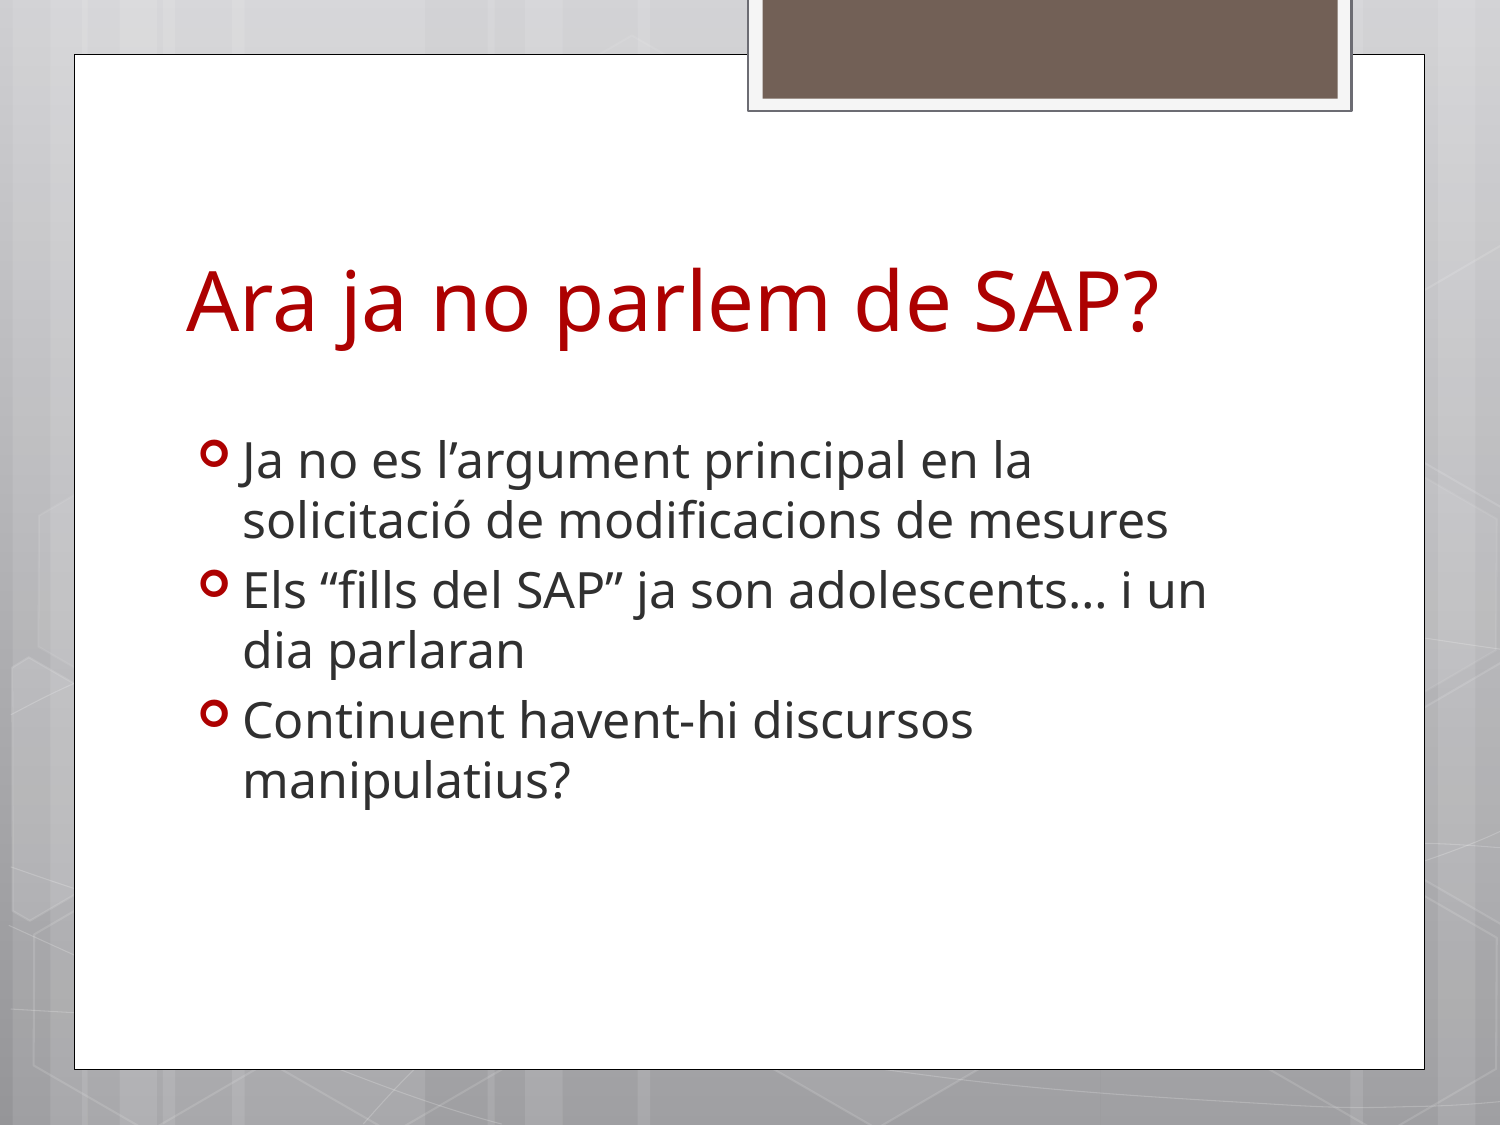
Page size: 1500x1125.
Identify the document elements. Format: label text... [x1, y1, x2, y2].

title Ara ja no parlem de SAP? [171, 168, 1324, 357]
list Ja no es l’argument principal en la solicitació de modificacions de mesures Els “fills del SAP” ja son adolescents… i un dia parlaran Continuent havent-hi discursos manipulatius? [171, 420, 1283, 957]
